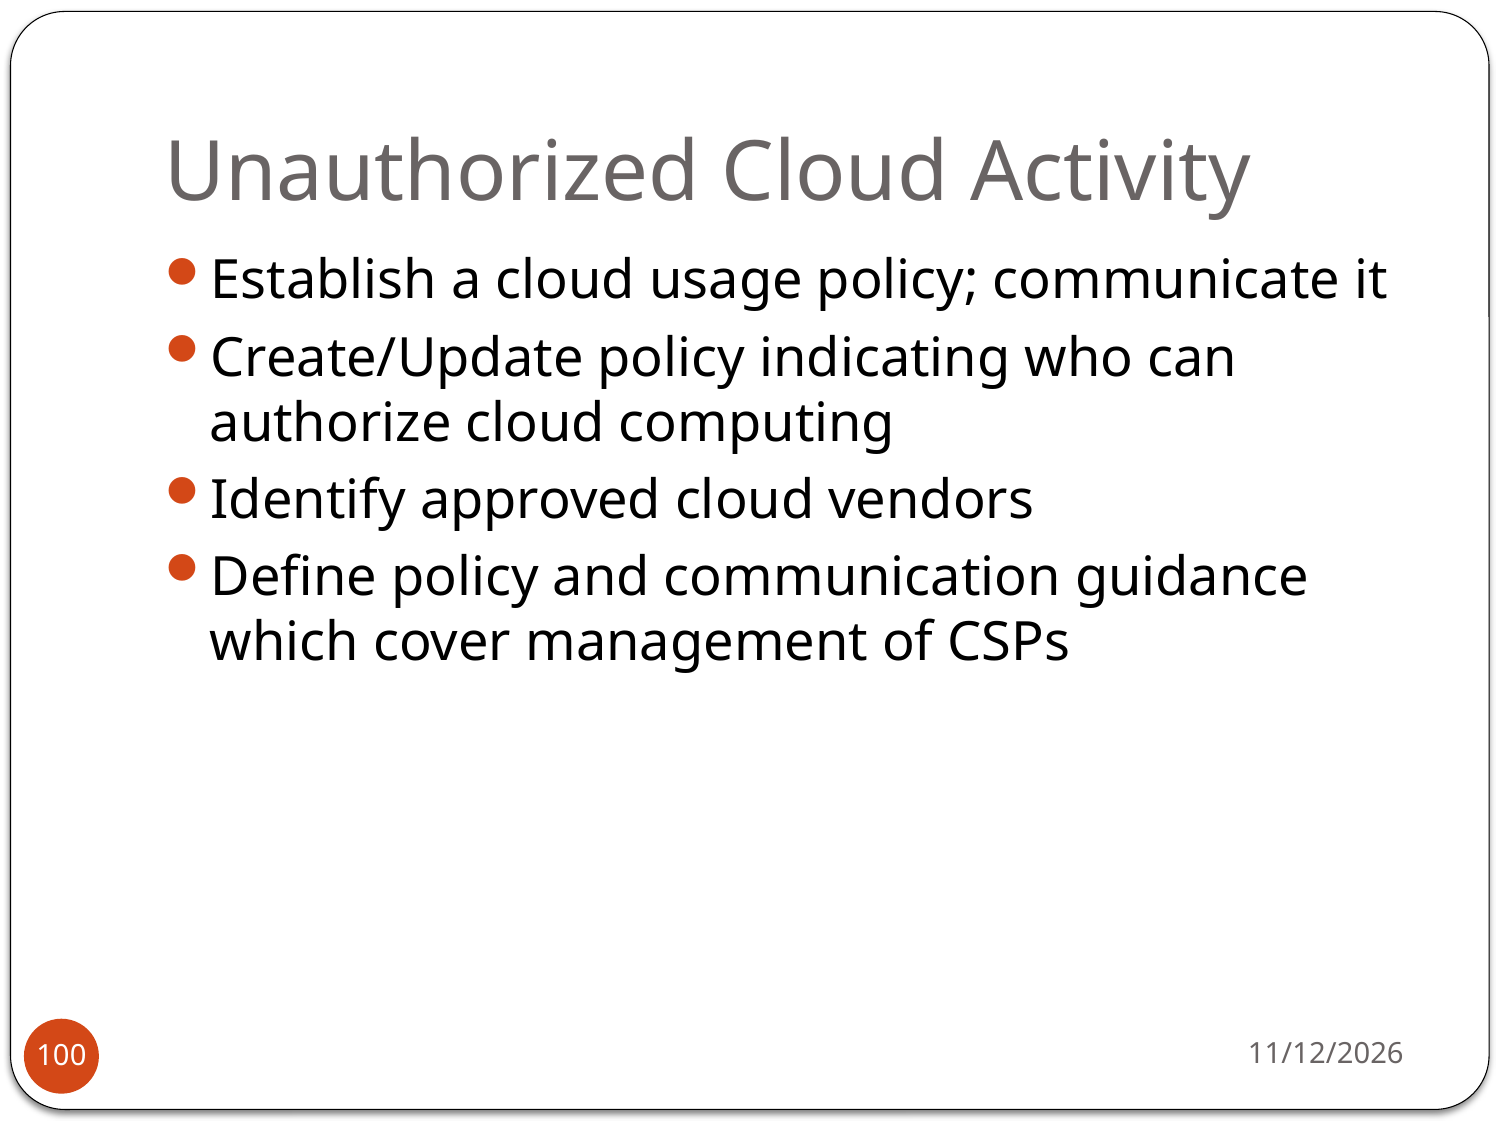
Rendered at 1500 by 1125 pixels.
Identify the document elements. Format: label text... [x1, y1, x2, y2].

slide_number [1012, 1015, 1419, 1094]
slide_number 100 [23, 1018, 99, 1094]
title Unauthorized Cloud Activity [150, 45, 1425, 233]
list Establish a cloud usage policy; communicate it Create/Update policy indicating who can authorize cloud computing Identify approved cloud vendors Define policy and communication guidance which cover management of CSPs [150, 237, 1425, 988]
